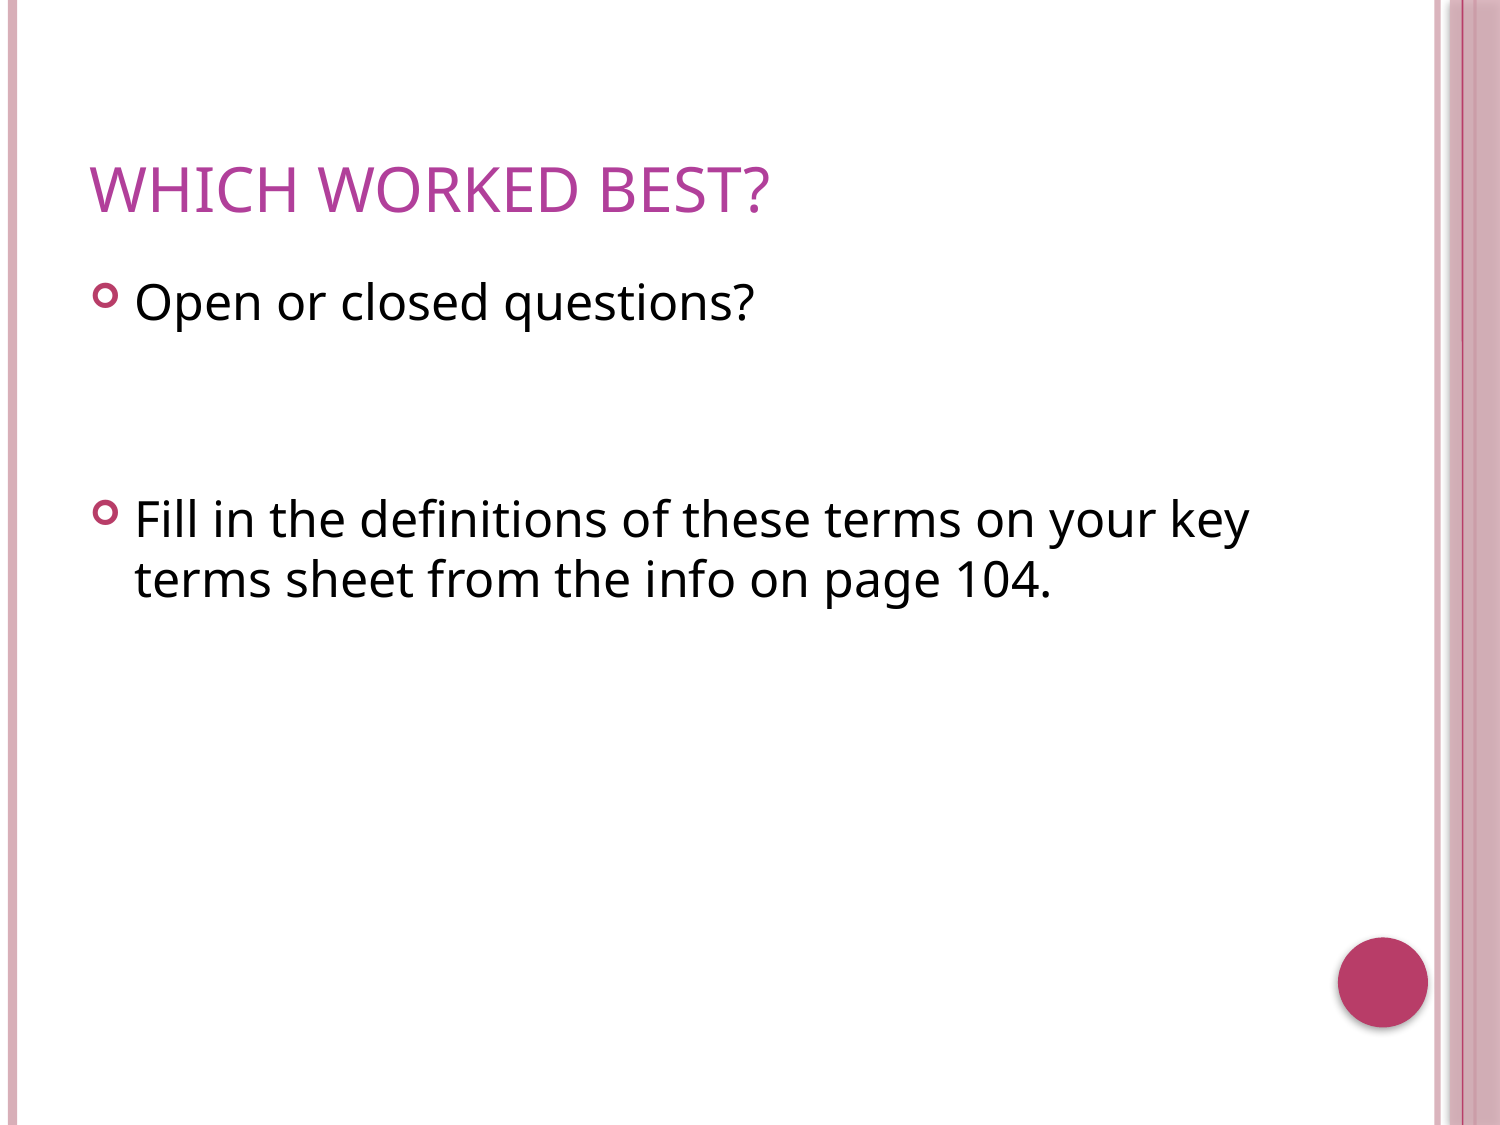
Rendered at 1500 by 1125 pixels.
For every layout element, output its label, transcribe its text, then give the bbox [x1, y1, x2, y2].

title Which worked best? [75, 45, 1300, 233]
list Open or closed questions? Fill in the definitions of these terms on your key terms sheet from the info on page 104. [75, 262, 1300, 1062]
